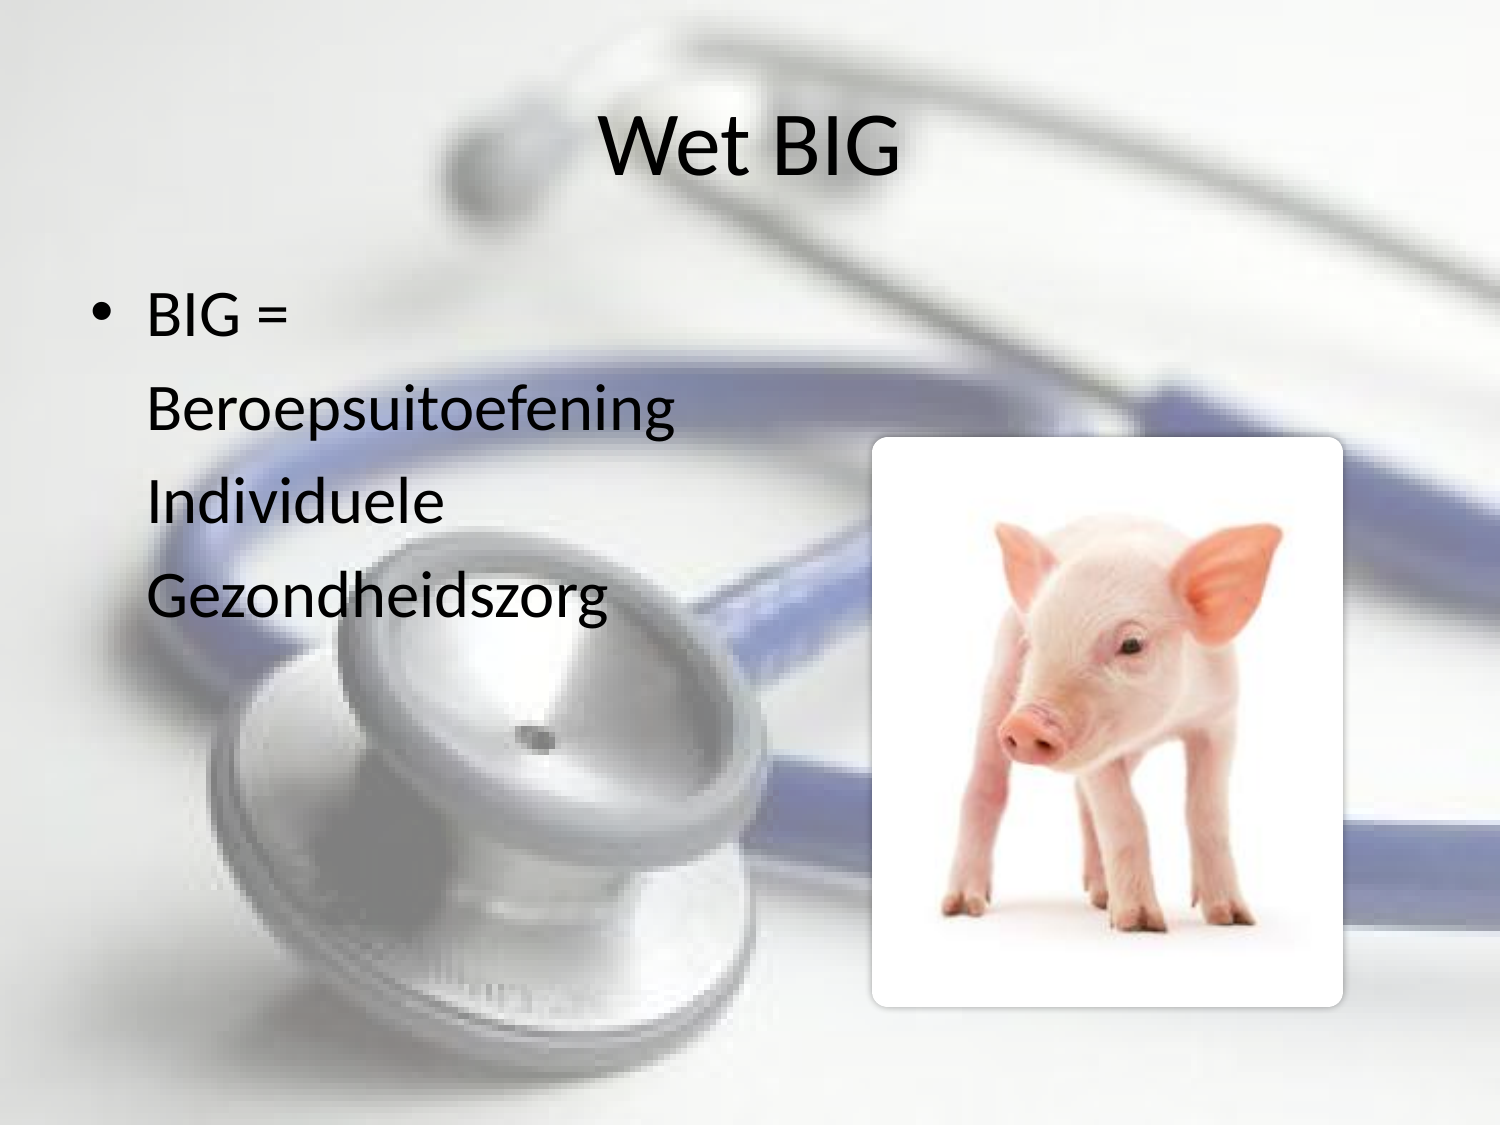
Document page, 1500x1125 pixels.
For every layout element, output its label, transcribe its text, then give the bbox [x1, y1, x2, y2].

list BIG = Beroepsuitoefening Individuele Gezondheidszorg [75, 262, 1425, 1005]
picture [903, 467, 1313, 977]
title Wet BIG [75, 45, 1425, 233]
